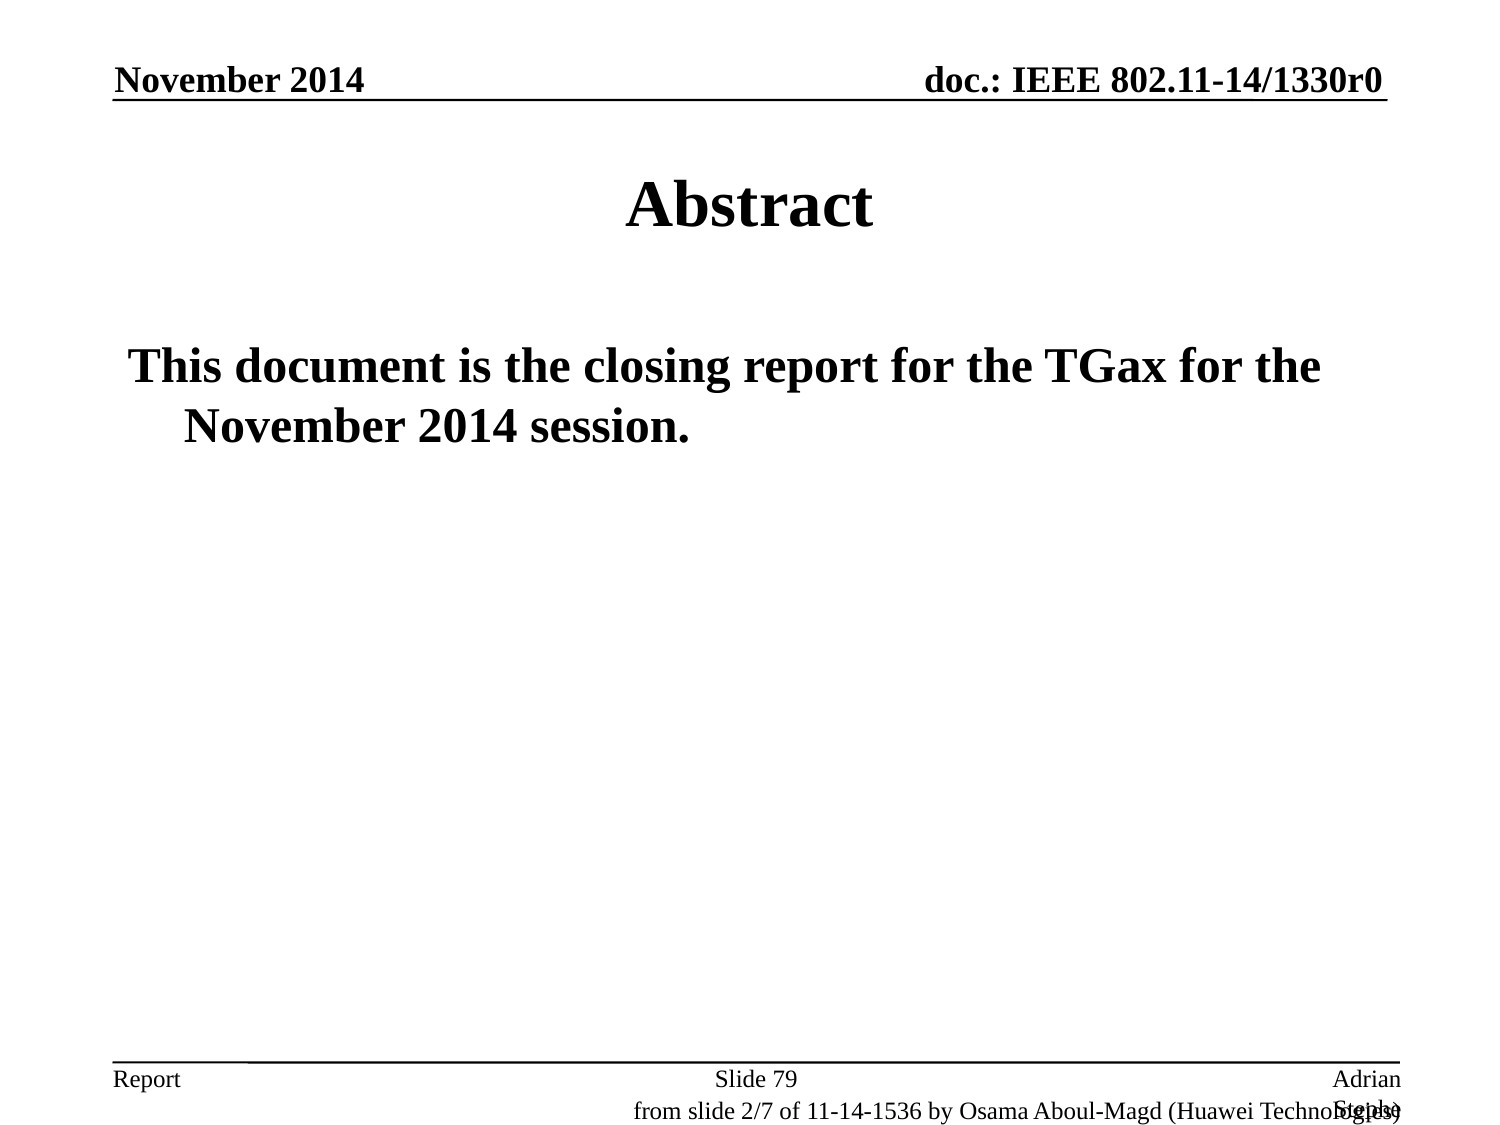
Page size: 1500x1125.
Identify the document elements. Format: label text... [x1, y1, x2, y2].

text_box from slide 2/7 of 11-14-1536 by Osama Aboul-Magd (Huawei Technologies) [343, 1087, 1417, 1125]
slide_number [114, 54, 374, 101]
list This document is the closing report for the TGax for the November 2014 session. [112, 324, 1388, 1000]
slide_number Slide 79 [712, 1061, 800, 1087]
title Abstract [112, 112, 1388, 288]
footer Adrian Stephens, Intel Corporation [1324, 1061, 1402, 1087]
